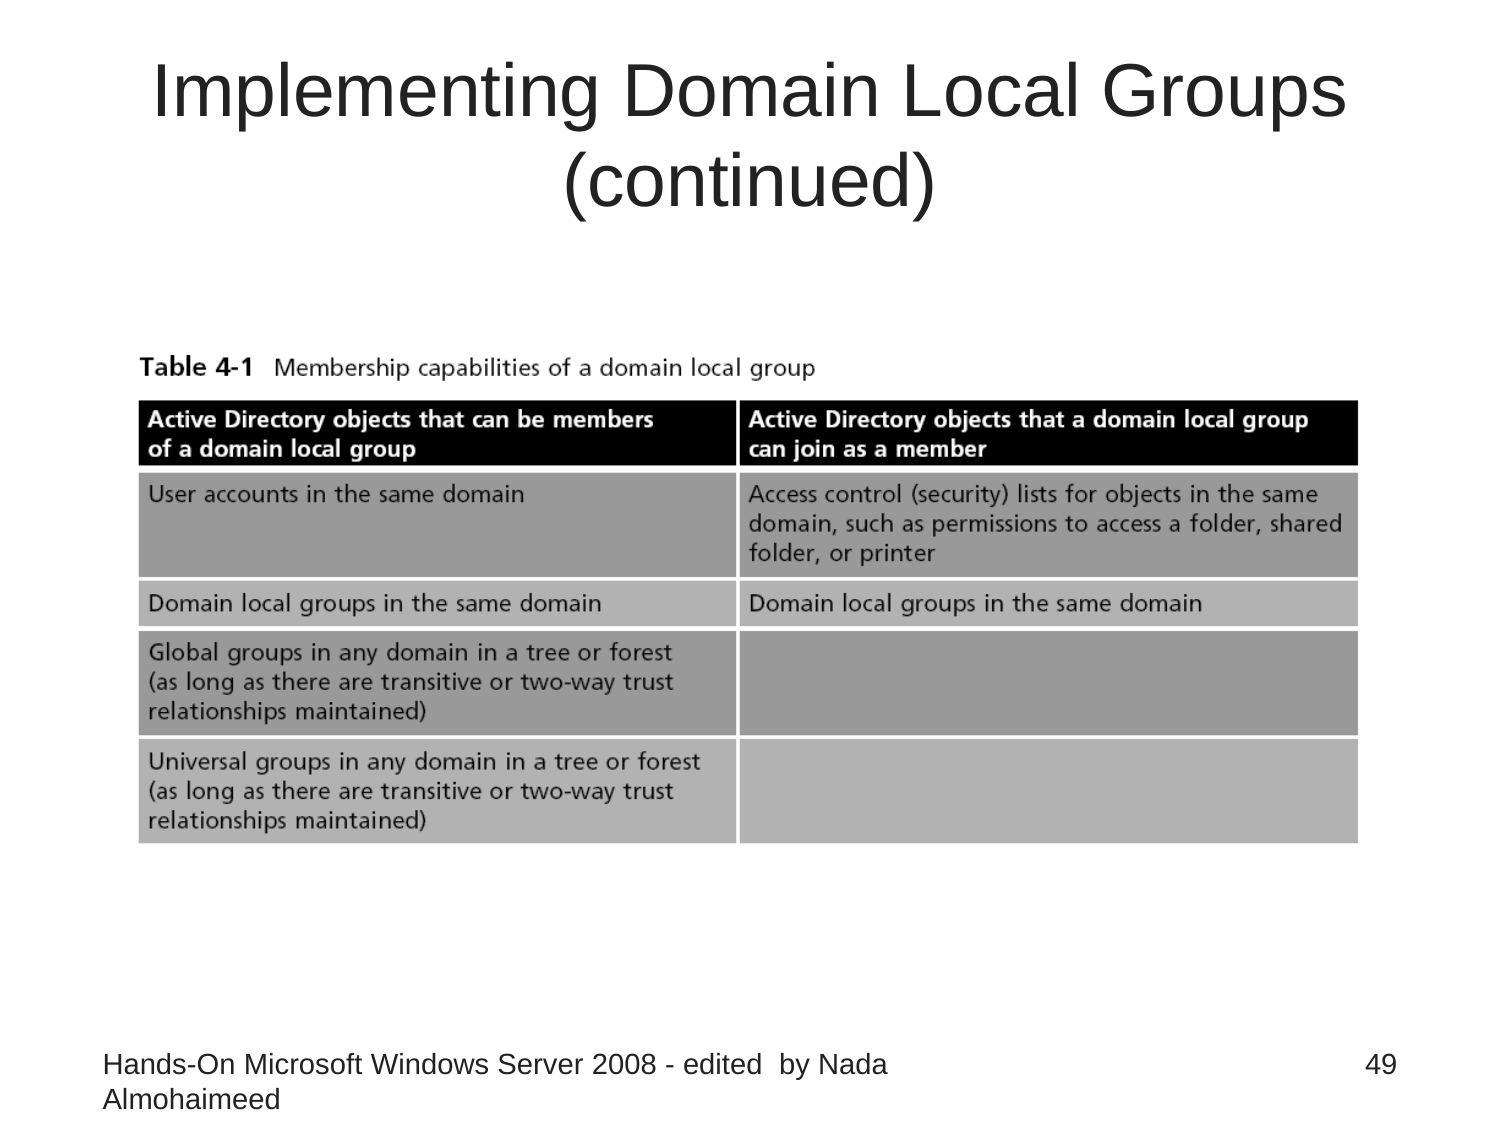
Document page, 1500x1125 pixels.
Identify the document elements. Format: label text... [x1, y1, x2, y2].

title Implementing Domain Local Groups (continued) [87, 37, 1413, 226]
picture [134, 349, 1363, 847]
slide_number 49 [1074, 1037, 1413, 1101]
footer Hands-On Microsoft Windows Server 2008 - edited by Nada Almohaimeed [87, 1037, 1051, 1101]
